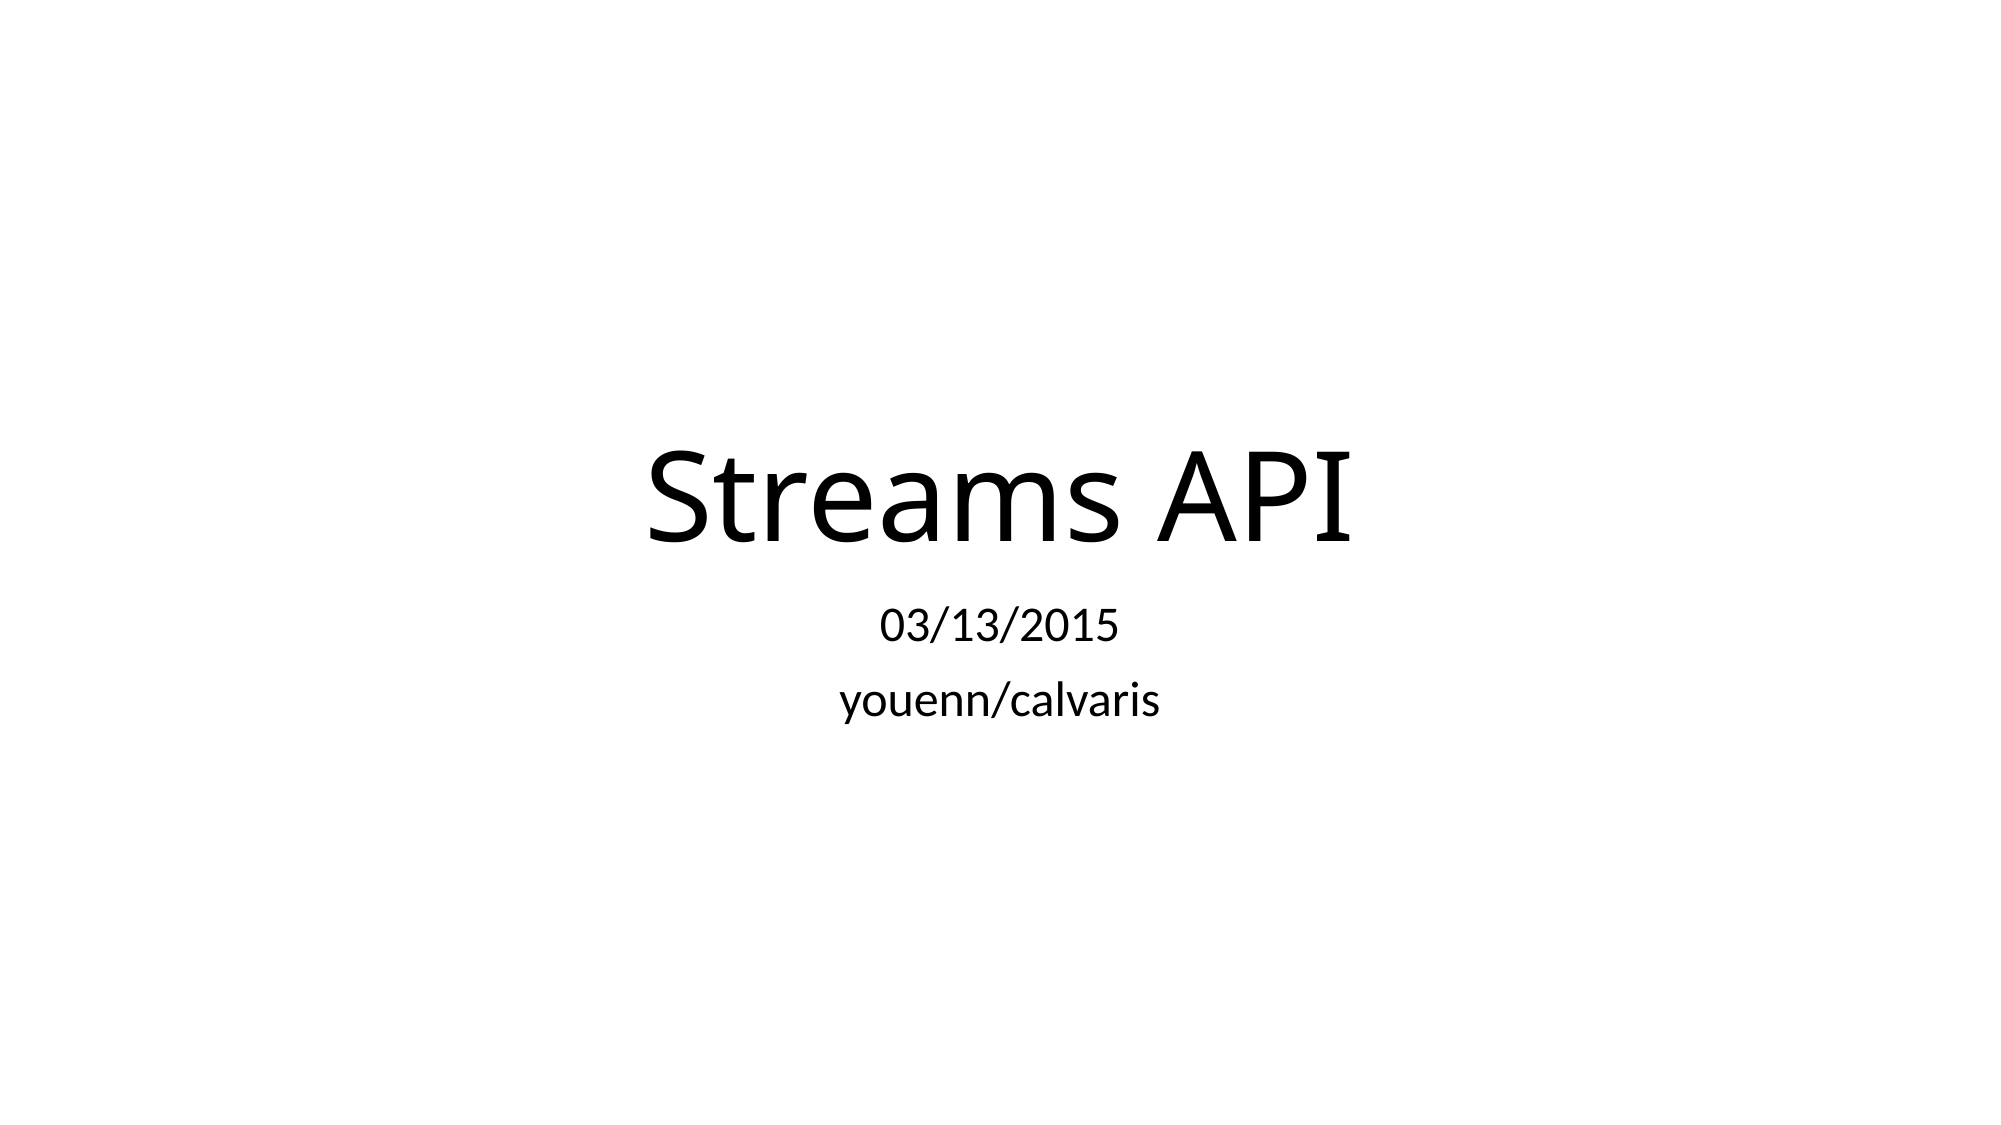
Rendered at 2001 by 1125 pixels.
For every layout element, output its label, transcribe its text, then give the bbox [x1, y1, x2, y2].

subtitle 03/13/2015 youenn/calvaris [249, 590, 1750, 863]
title Streams API [249, 184, 1750, 576]
